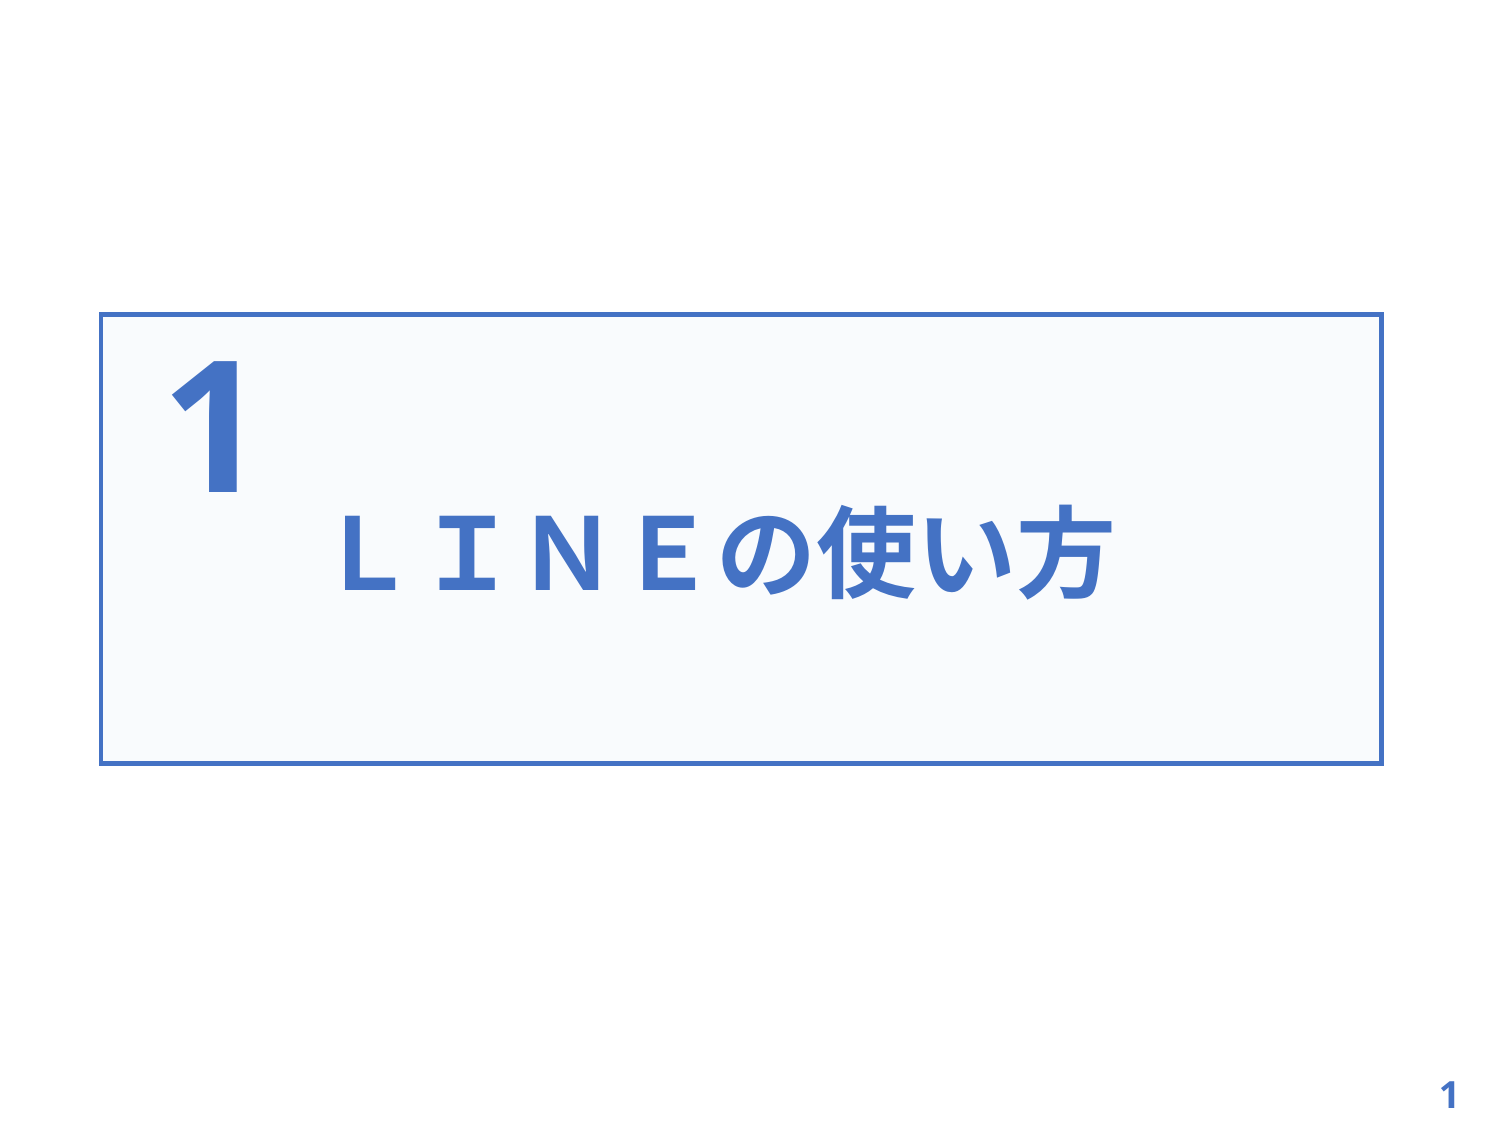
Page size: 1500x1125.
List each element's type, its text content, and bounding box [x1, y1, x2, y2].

text_box 1 [1399, 1063, 1500, 1123]
text_box 1 [86, 301, 342, 537]
text_box ＬＩＮＥの使い方 [302, 379, 1375, 699]
